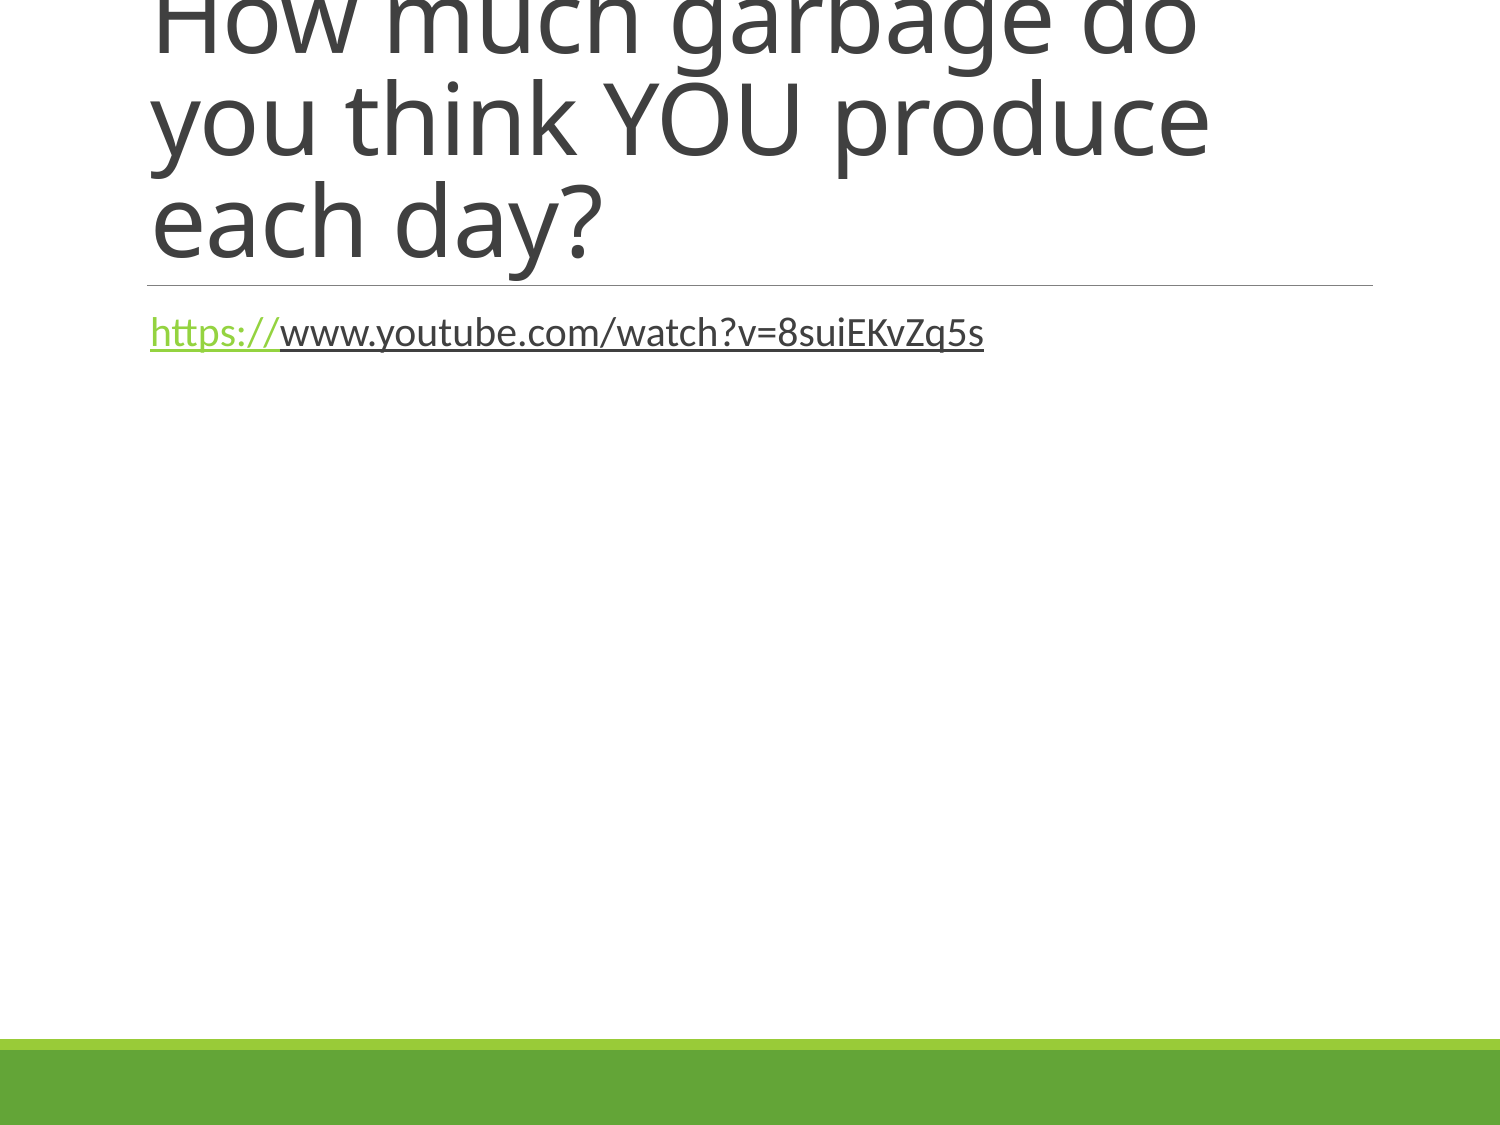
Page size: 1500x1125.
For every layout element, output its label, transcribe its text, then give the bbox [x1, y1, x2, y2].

list https://www.youtube.com/watch?v=8suiEKvZq5s [135, 302, 1373, 963]
title How much garbage do you think YOU produce each day? [135, 47, 1373, 285]
